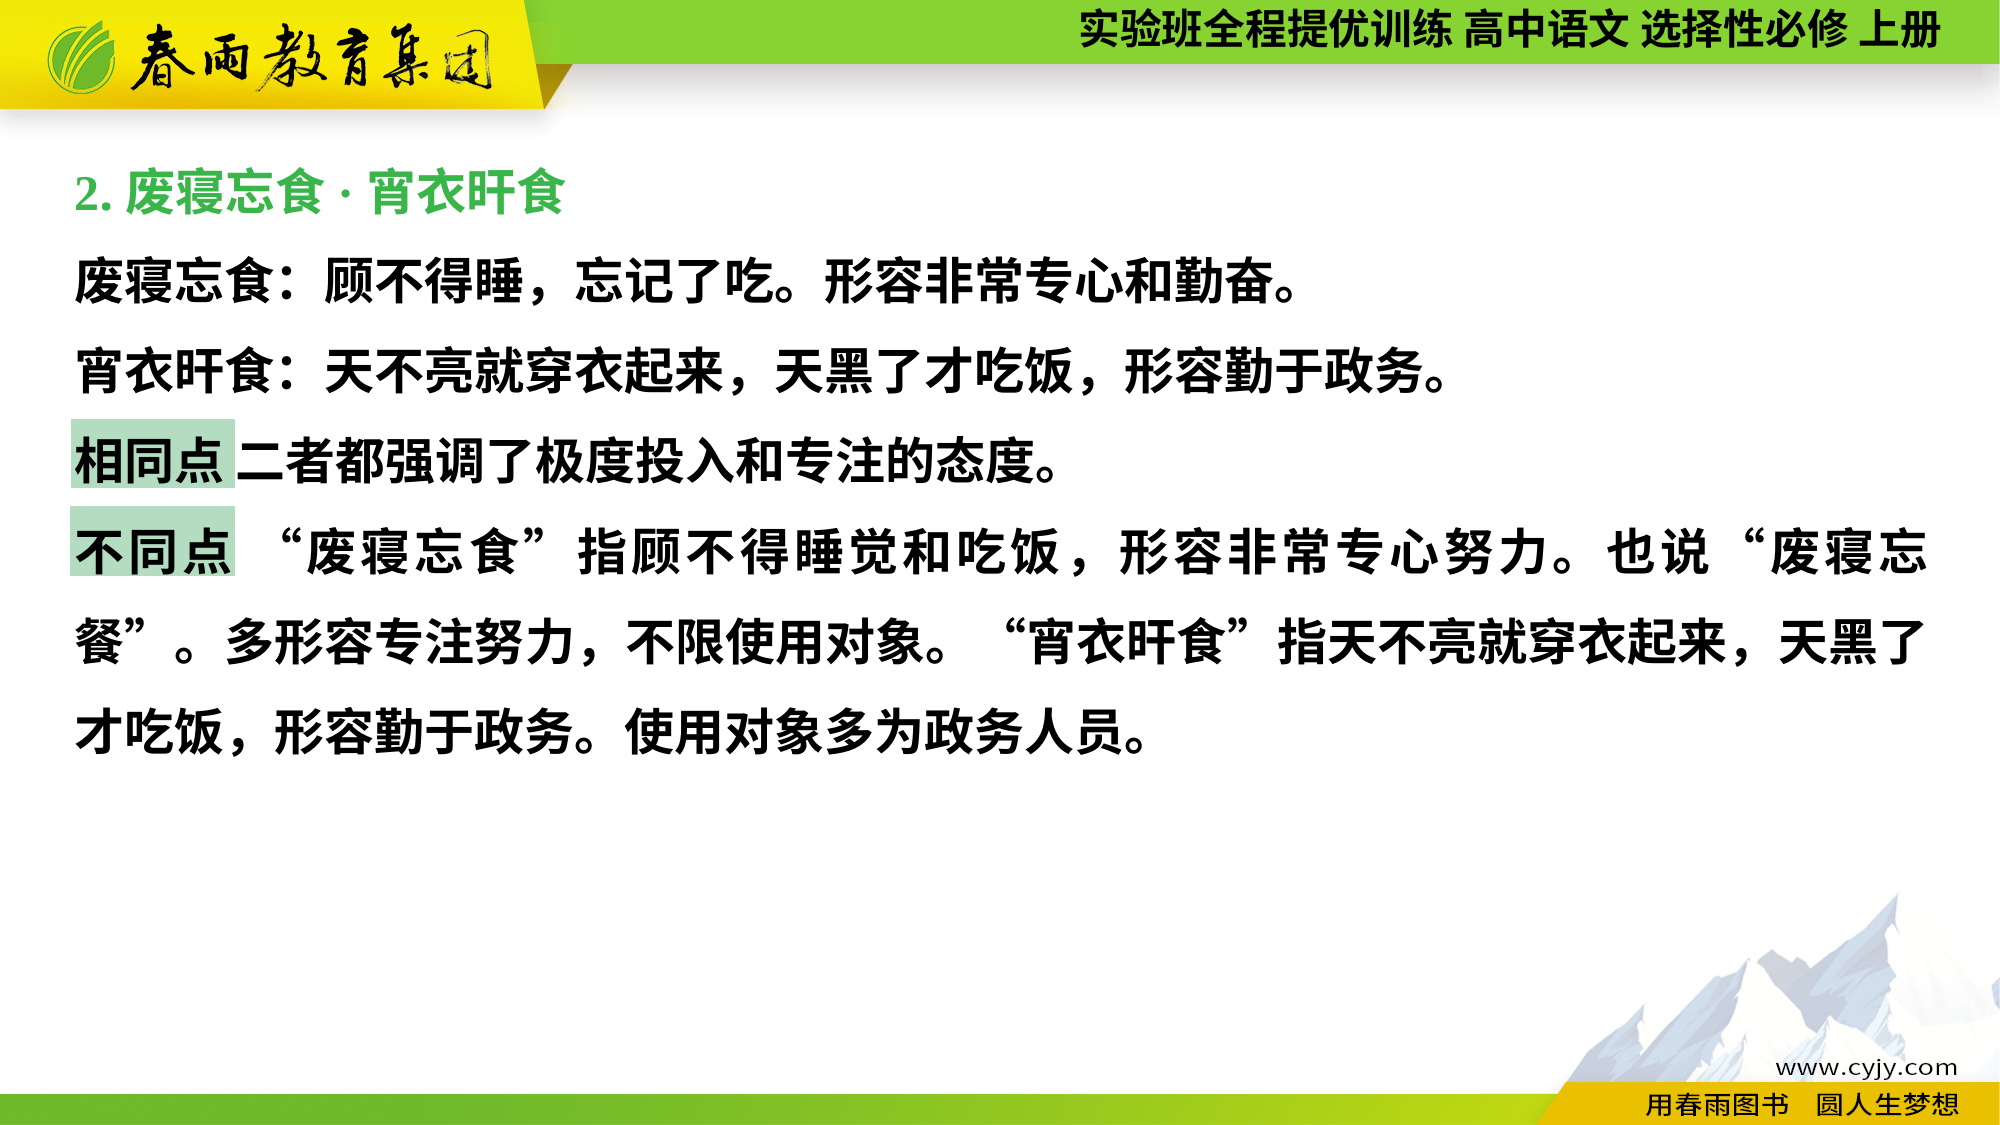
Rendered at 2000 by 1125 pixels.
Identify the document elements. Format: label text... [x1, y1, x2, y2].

picture [0, 0, 2000, 1125]
list 2.废寝忘食·宵衣旰食 废寝忘食：顾不得睡，忘记了吃。形容非常专心和勤奋。 宵衣旰食：天不亮就穿衣起来，天黑了才吃饭，形容勤于政务。 相同点 二者都强调了极度投入和专注的态度。 不同点 “废寝忘食”指顾不得睡觉和吃饭，形容非常专心努力。也说“废寝忘餐”。多形容专注努力，不限使用对象。“宵衣旰食”指天不亮就穿衣起来，天黑了才吃饭，形容勤于政务。使用对象多为政务人员。 [59, 122, 1944, 763]
